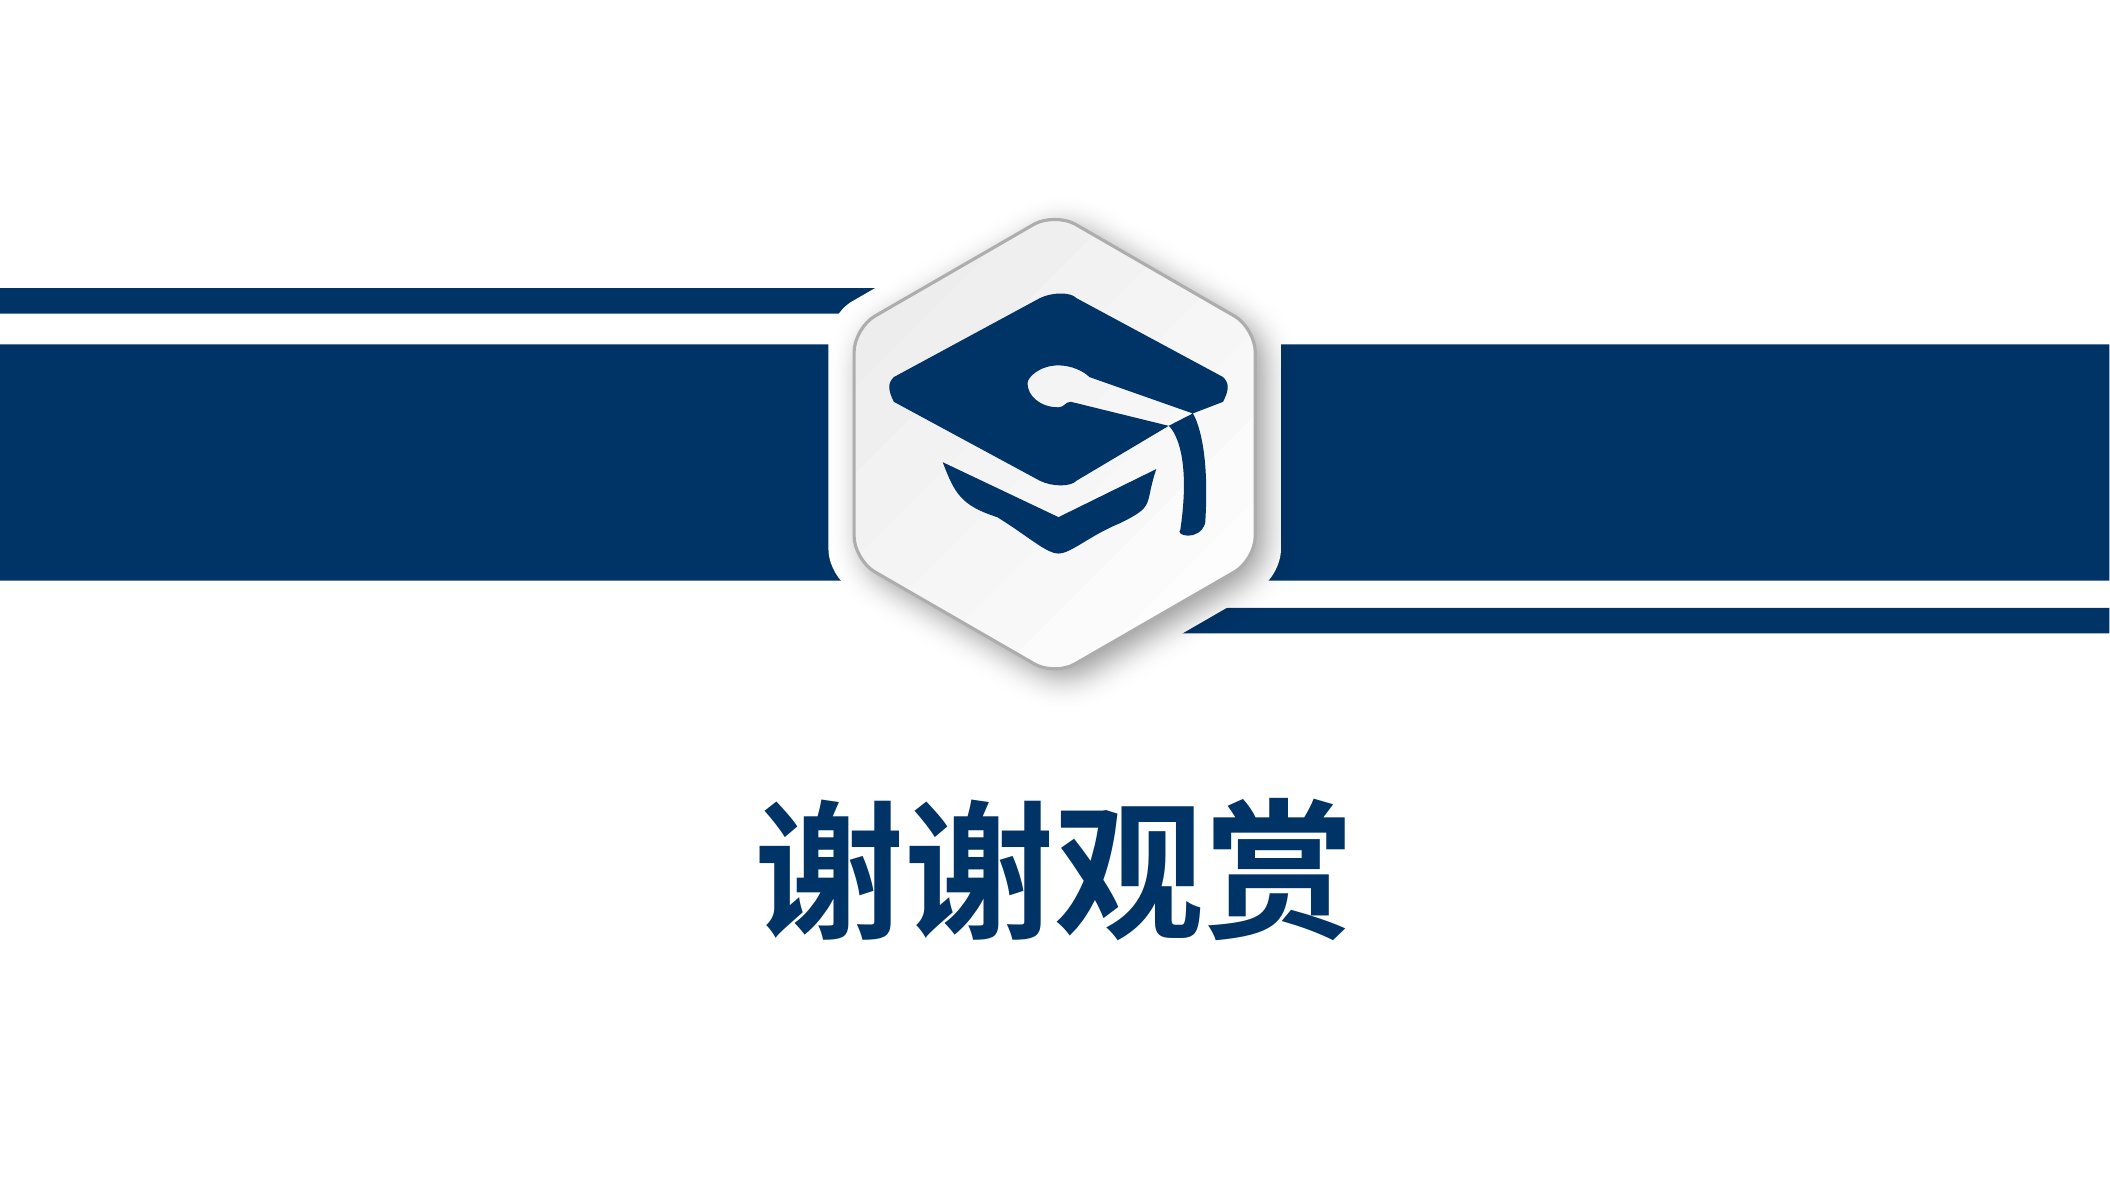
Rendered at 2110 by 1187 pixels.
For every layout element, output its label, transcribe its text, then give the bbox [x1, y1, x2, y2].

text_box 谢谢观赏 [497, 777, 1612, 958]
text_box [1281, 344, 2110, 581]
text_box [0, 344, 828, 581]
text_box [1281, 607, 2110, 634]
text_box [0, 288, 828, 314]
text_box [828, 190, 1281, 702]
